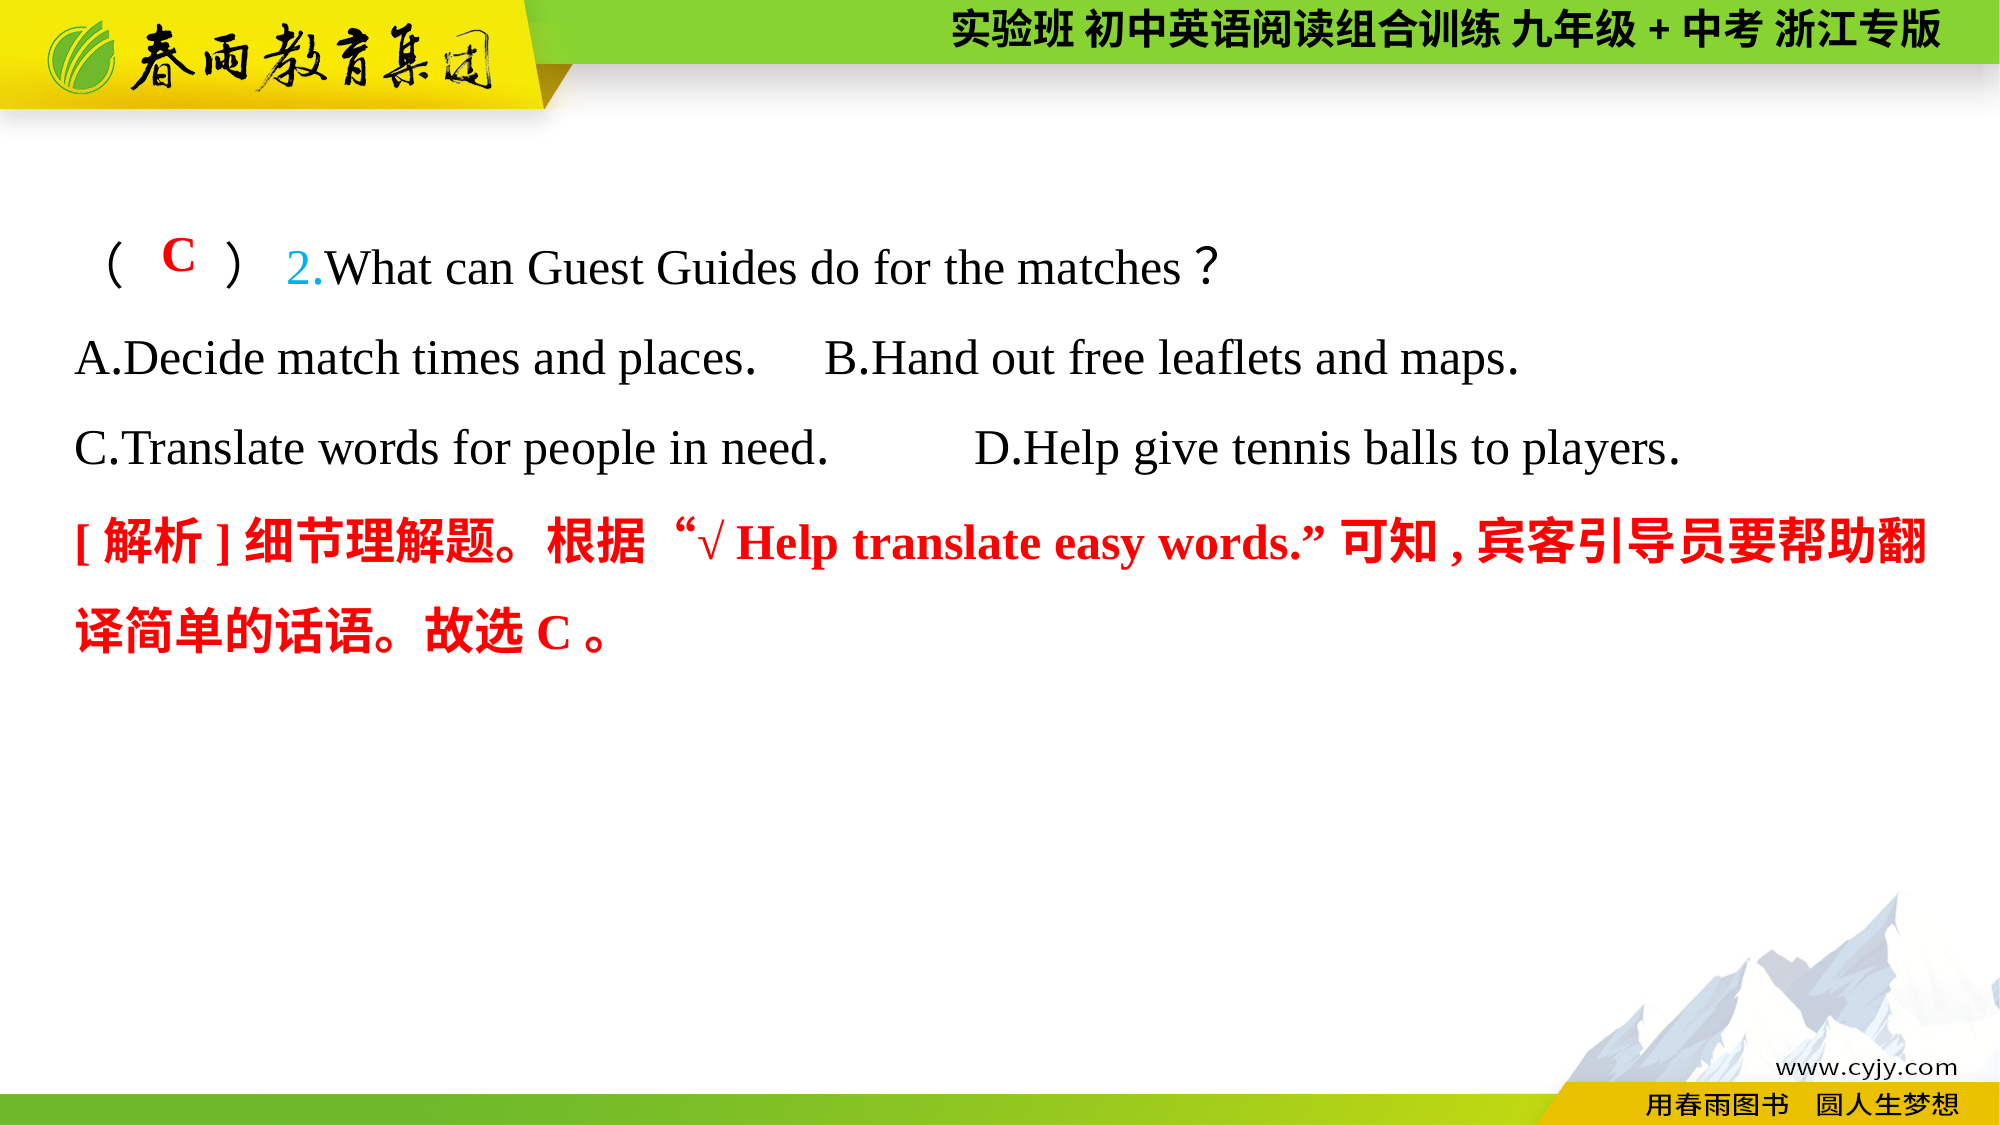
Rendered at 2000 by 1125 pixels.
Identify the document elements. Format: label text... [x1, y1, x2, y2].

text_box [解析]细节理解题。根据“√Help translate easy words.”可知,宾客引导员要帮助翻译简单的话语。故选C。 [59, 471, 1944, 667]
list （ ）2.What can Guest Guides do for the matches？ A.Decide match times and places. B.Hand out free leaflets and maps. C.Translate words for people in need. D.Help give tennis balls to players. [59, 196, 1944, 471]
text_box C [146, 214, 213, 290]
picture [0, 0, 2000, 1125]
